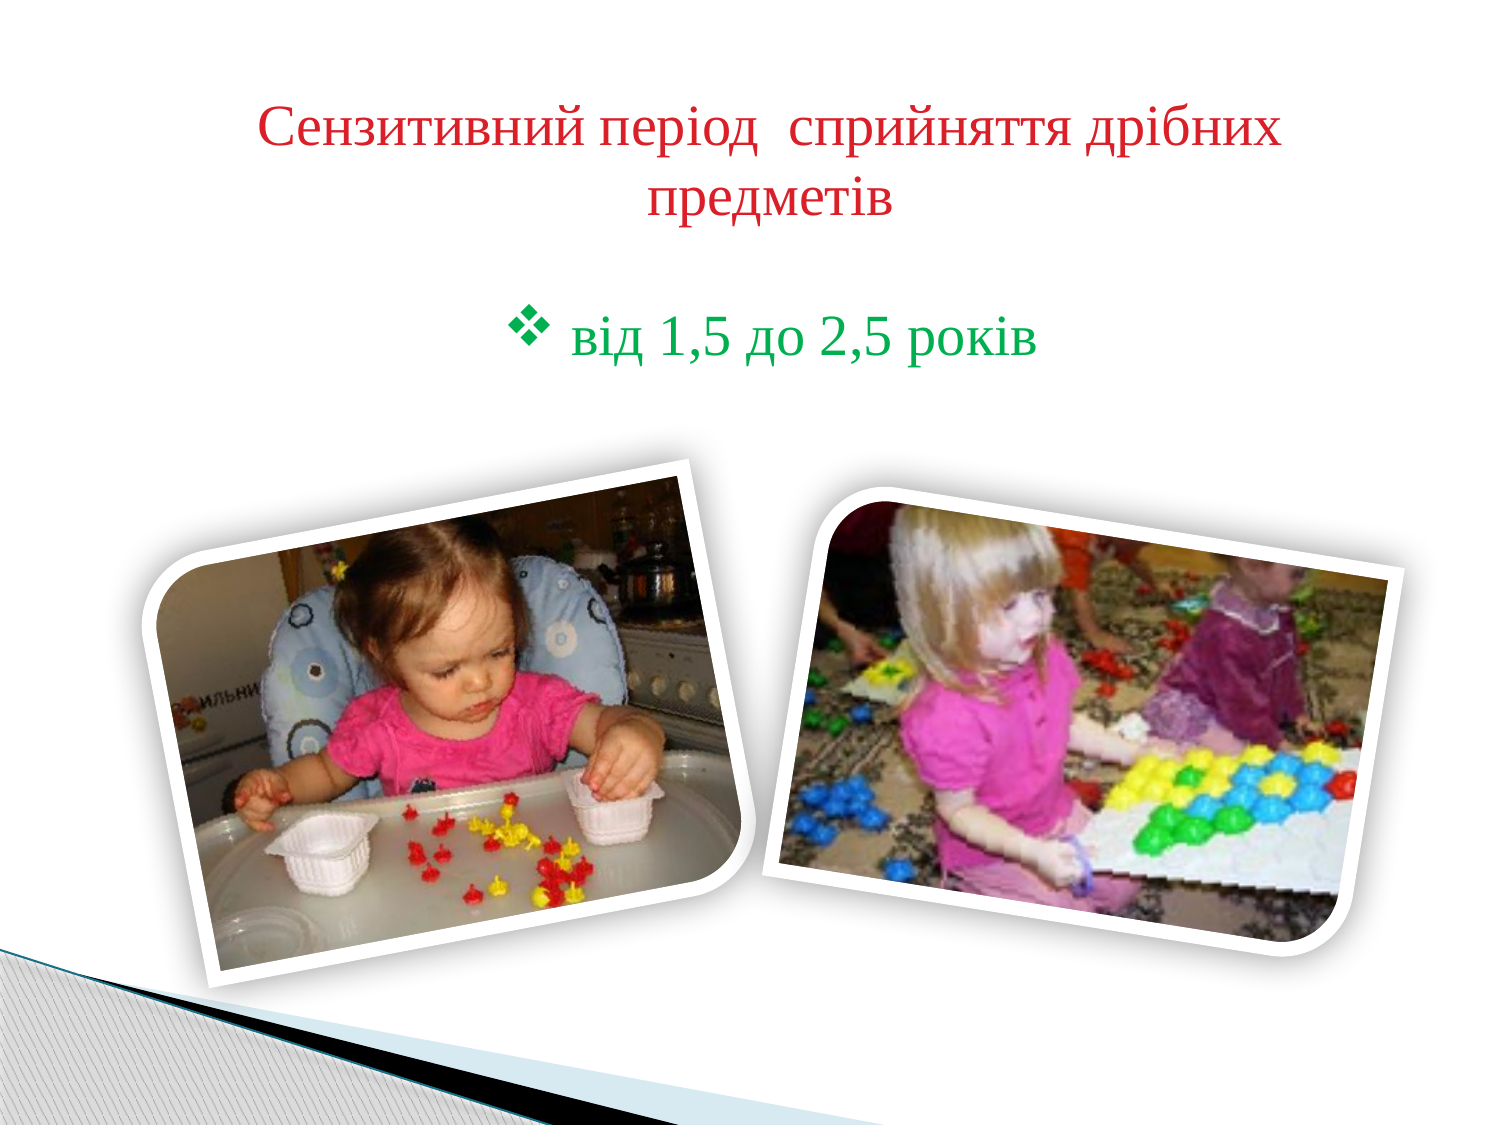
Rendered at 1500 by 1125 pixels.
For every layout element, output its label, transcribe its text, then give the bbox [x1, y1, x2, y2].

text_box Сензитивний період сприйняття дрібних предметів від 1,5 до 2,5 років [230, 79, 1311, 375]
picture [779, 502, 1387, 941]
picture [157, 476, 741, 970]
